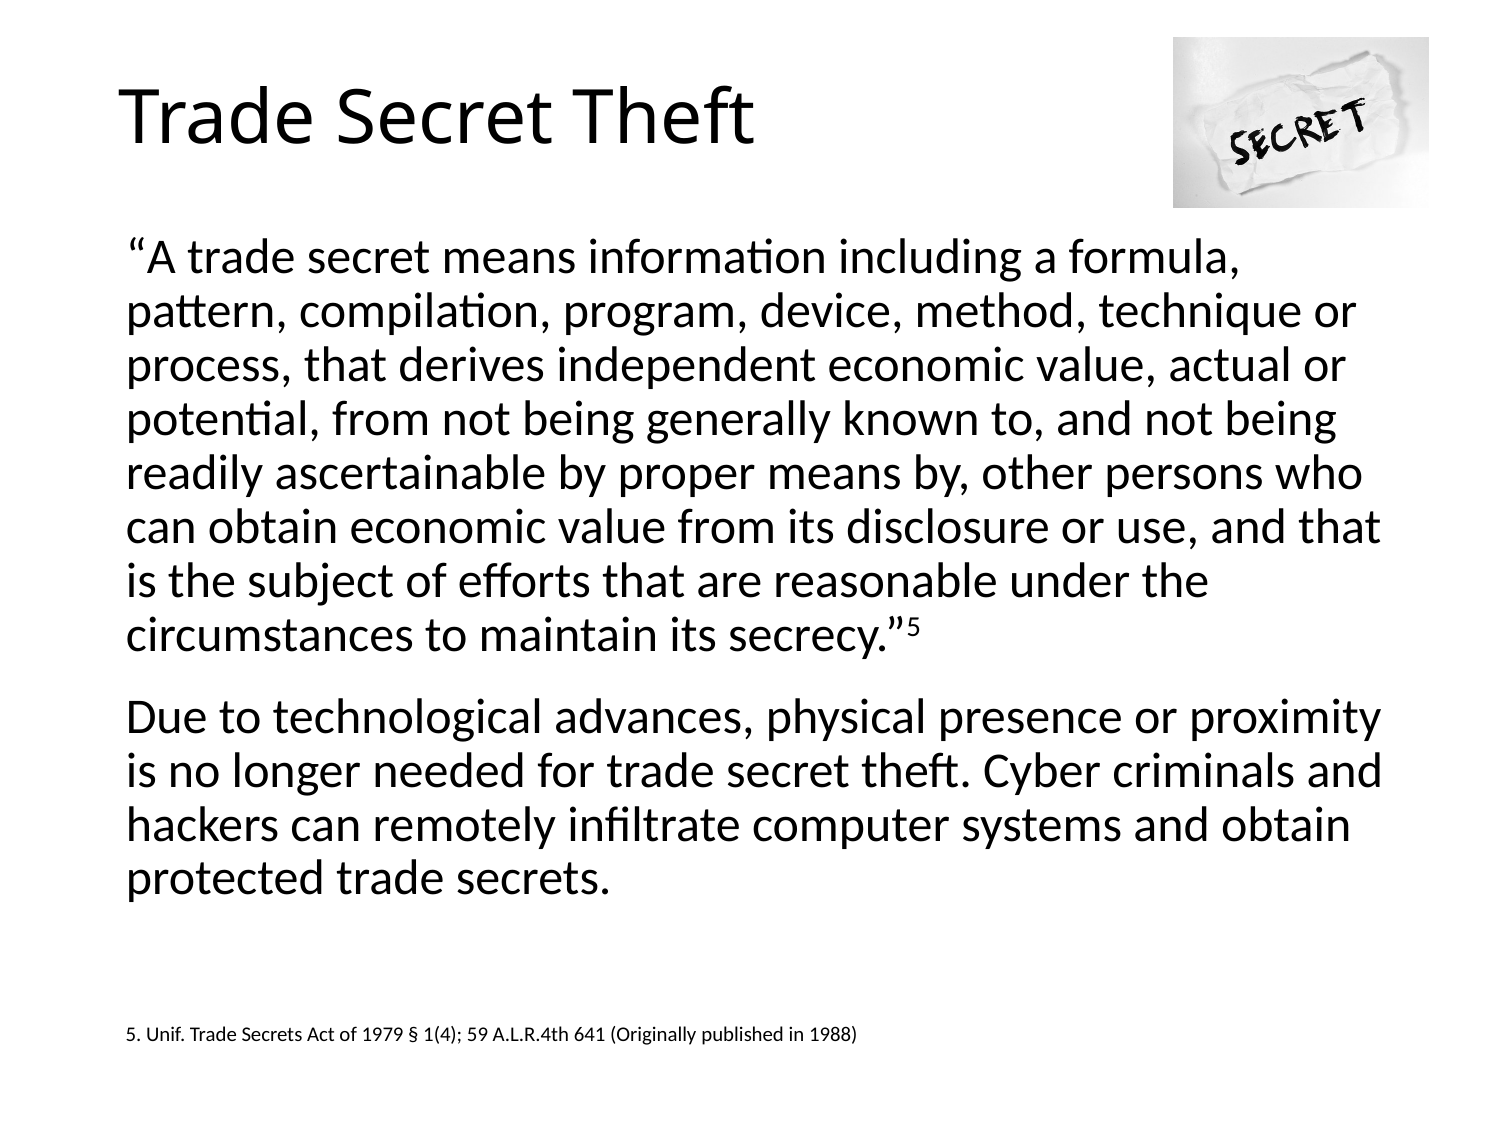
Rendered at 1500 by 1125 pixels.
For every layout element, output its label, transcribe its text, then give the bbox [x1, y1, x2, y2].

list “A trade secret means information including a formula, pattern, compilation, program, device, method, technique or process, that derives independent economic value, actual or potential, from not being generally known to, and not being readily ascertainable by proper means by, other persons who can obtain economic value from its disclosure or use, and that is the subject of efforts that are reasonable under the circumstances to maintain its secrecy.”5 Due to technological advances, physical presence or proximity is no longer needed for trade secret theft. Cyber criminals and hackers can remotely infiltrate computer systems and obtain protected trade secrets. [110, 222, 1429, 965]
picture [1173, 37, 1429, 208]
title Trade Secret Theft [102, 27, 1398, 212]
text_box 5. Unif. Trade Secrets Act of 1979 § 1(4); 59 A.L.R.4th 641 (Originally published in 1988) [110, 1013, 1429, 1078]
